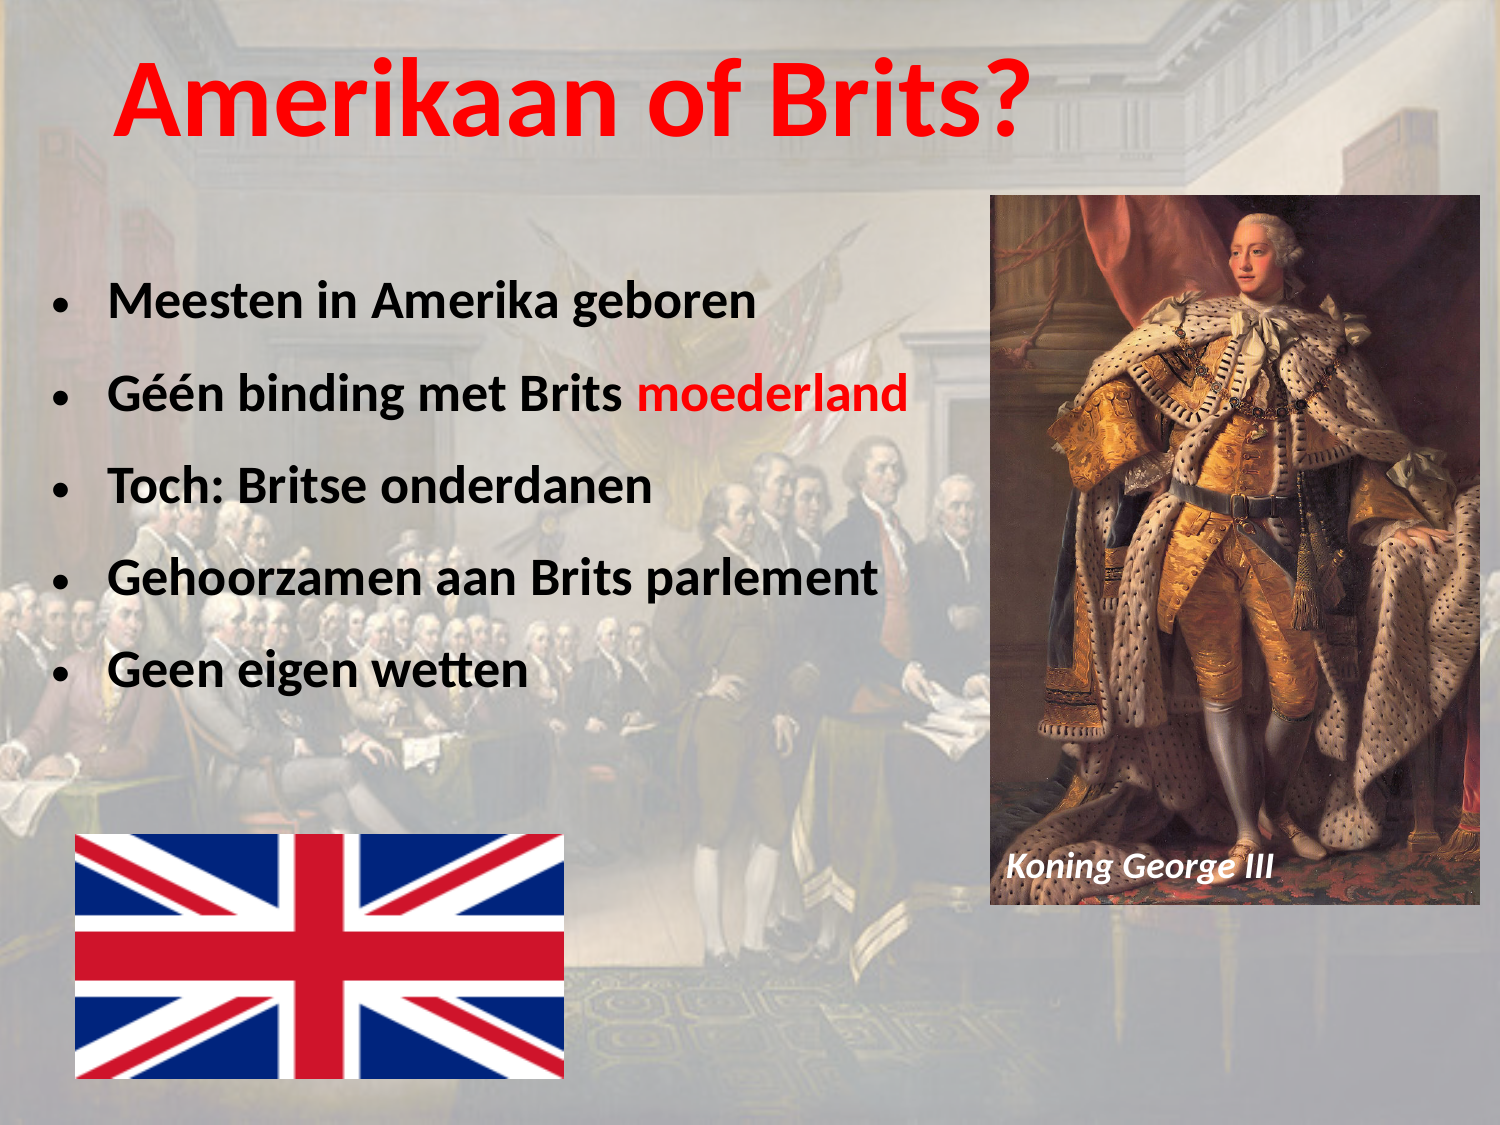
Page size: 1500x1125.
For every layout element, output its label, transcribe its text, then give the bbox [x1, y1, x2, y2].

text_box Amerikaan of Brits? [75, 44, 1075, 197]
picture [74, 833, 564, 1079]
text_box Meesten in Amerika geboren Géén binding met Brits moederland Toch: Britse onderdanen Gehoorzamen aan Brits parlement Geen eigen wetten [36, 243, 985, 835]
picture [990, 195, 1480, 906]
